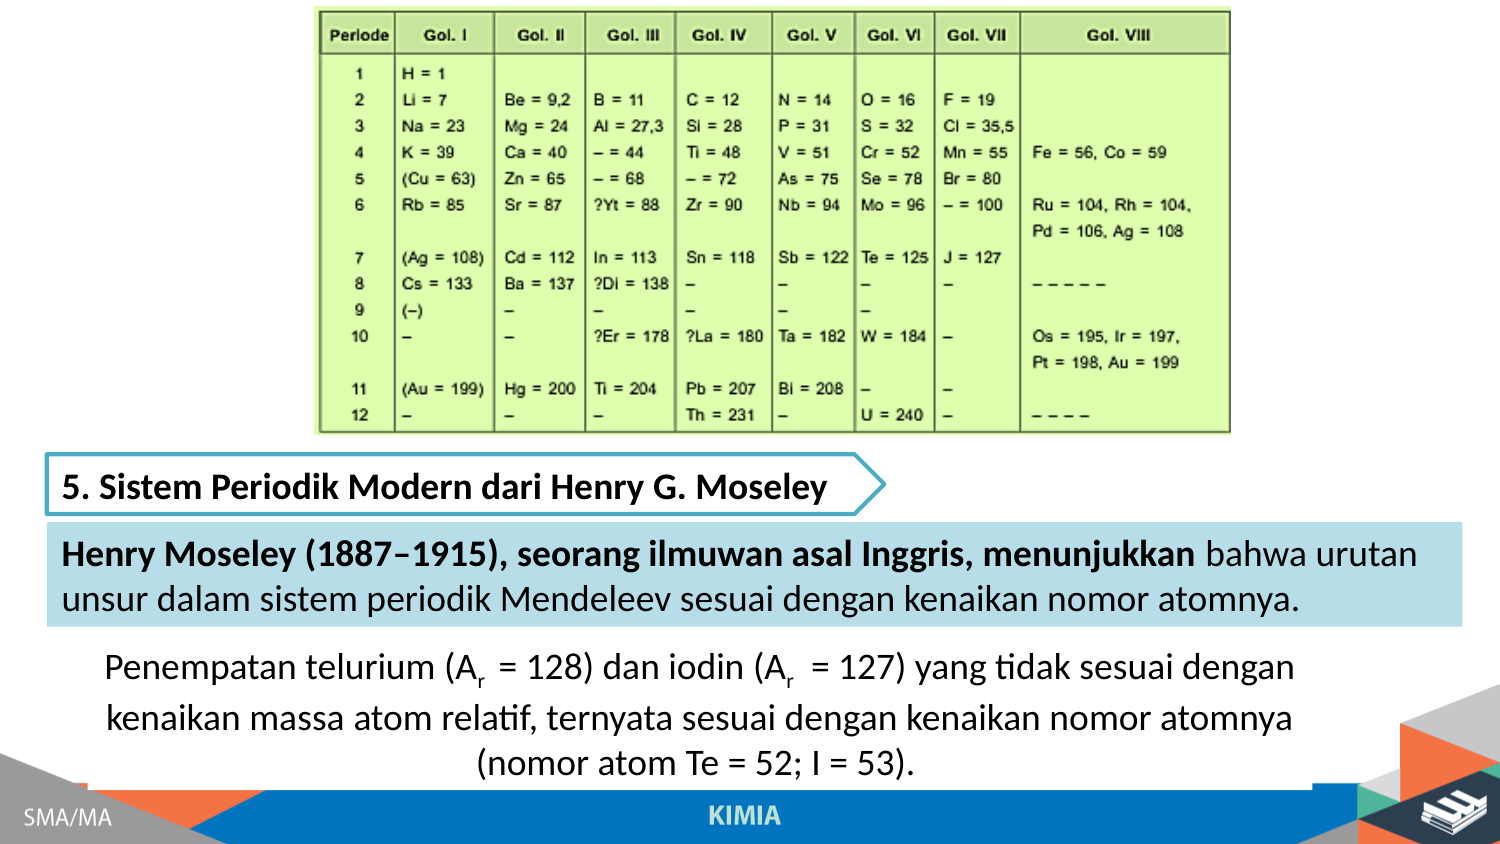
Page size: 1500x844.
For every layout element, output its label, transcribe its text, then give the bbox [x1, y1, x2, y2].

text_box Penempatan telurium (Ar = 128) dan iodin (Ar = 127) yang tidak sesuai dengan kenaikan massa atom relatif, ternyata sesuai dengan kenaikan nomor atomnya (nomor atom Te = 52; I = 53). [85, 632, 1315, 792]
picture [0, 684, 1500, 844]
text_box 5. Sistem Periodik Modern dari Henry G. Moseley [44, 452, 887, 517]
text_box Henry Moseley (1887–1915), seorang ilmuwan asal Inggris, menunjukkan bahwa urutan unsur dalam sistem periodik Mendeleev sesuai dengan kenaikan nomor atomnya. [46, 521, 1463, 627]
picture [313, 6, 1232, 435]
